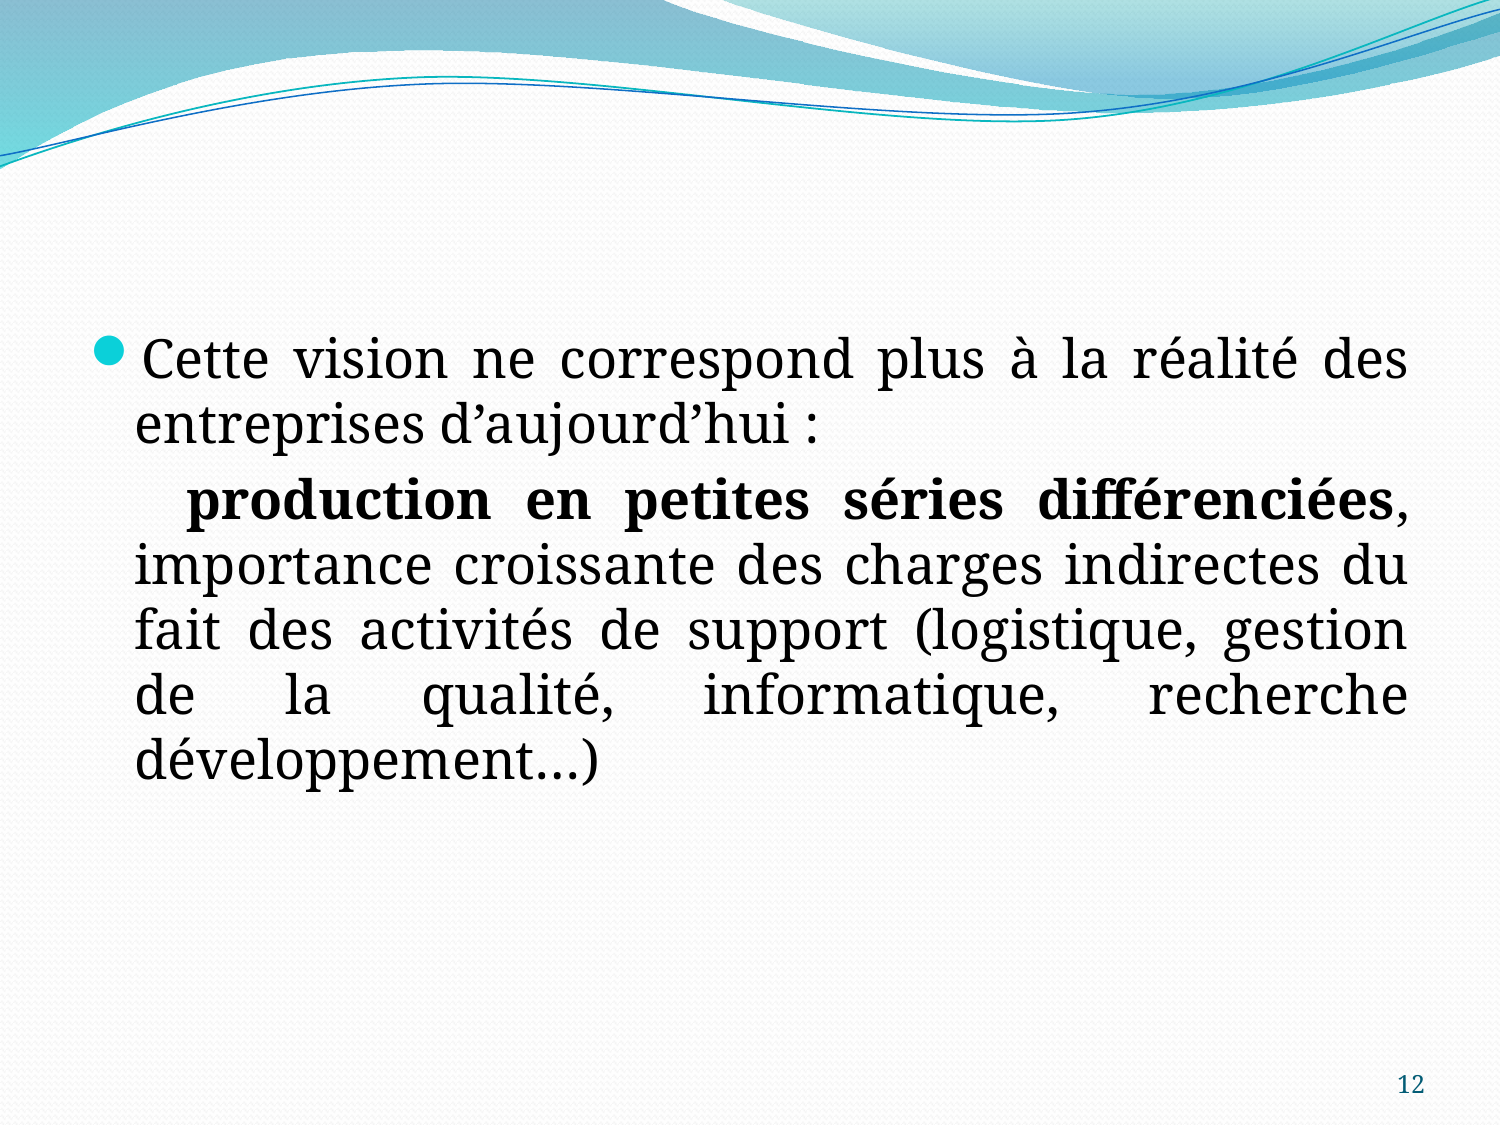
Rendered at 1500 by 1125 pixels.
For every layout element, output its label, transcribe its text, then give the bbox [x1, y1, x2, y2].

list Cette vision ne correspond plus à la réalité des entreprises d’aujourd’hui : production en petites séries différenciées, importance croissante des charges indirectes du fait des activités de support (logistique, gestion de la qualité, informatique, recherche développement…) [75, 317, 1425, 1038]
slide_number 12 [1299, 1042, 1425, 1103]
